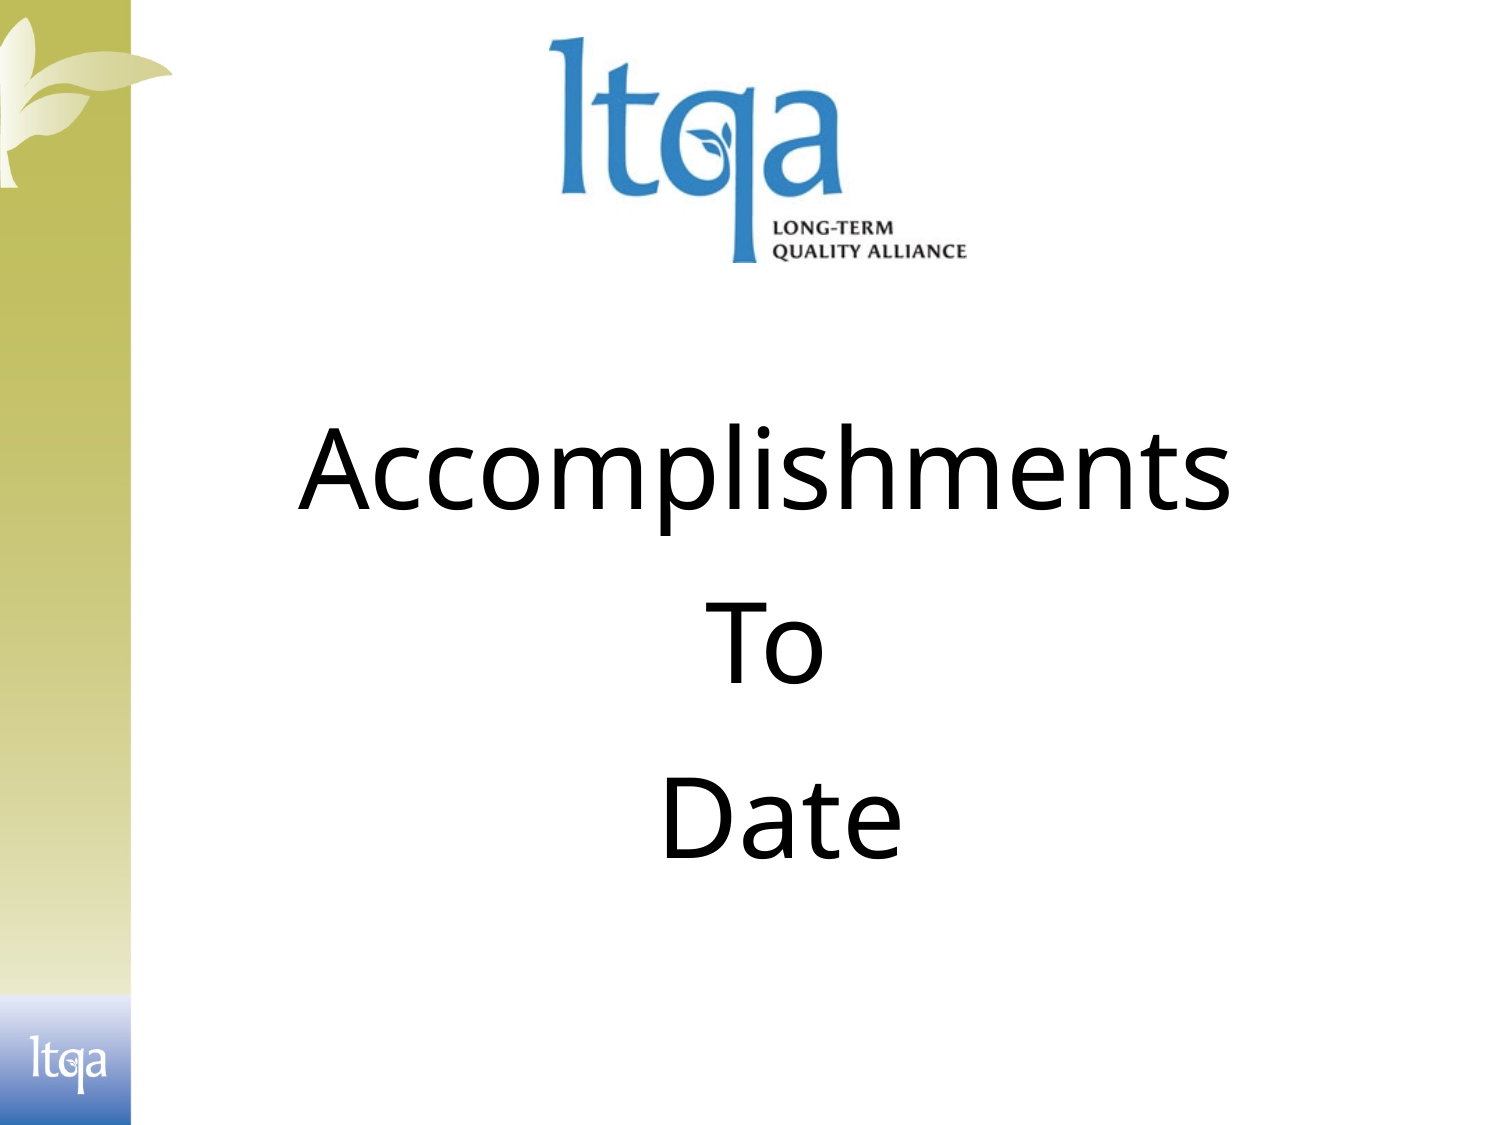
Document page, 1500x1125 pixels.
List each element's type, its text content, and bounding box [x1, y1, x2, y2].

picture [0, 0, 173, 1125]
picture [549, 37, 967, 263]
list Accomplishments To Date [149, 287, 1413, 1038]
